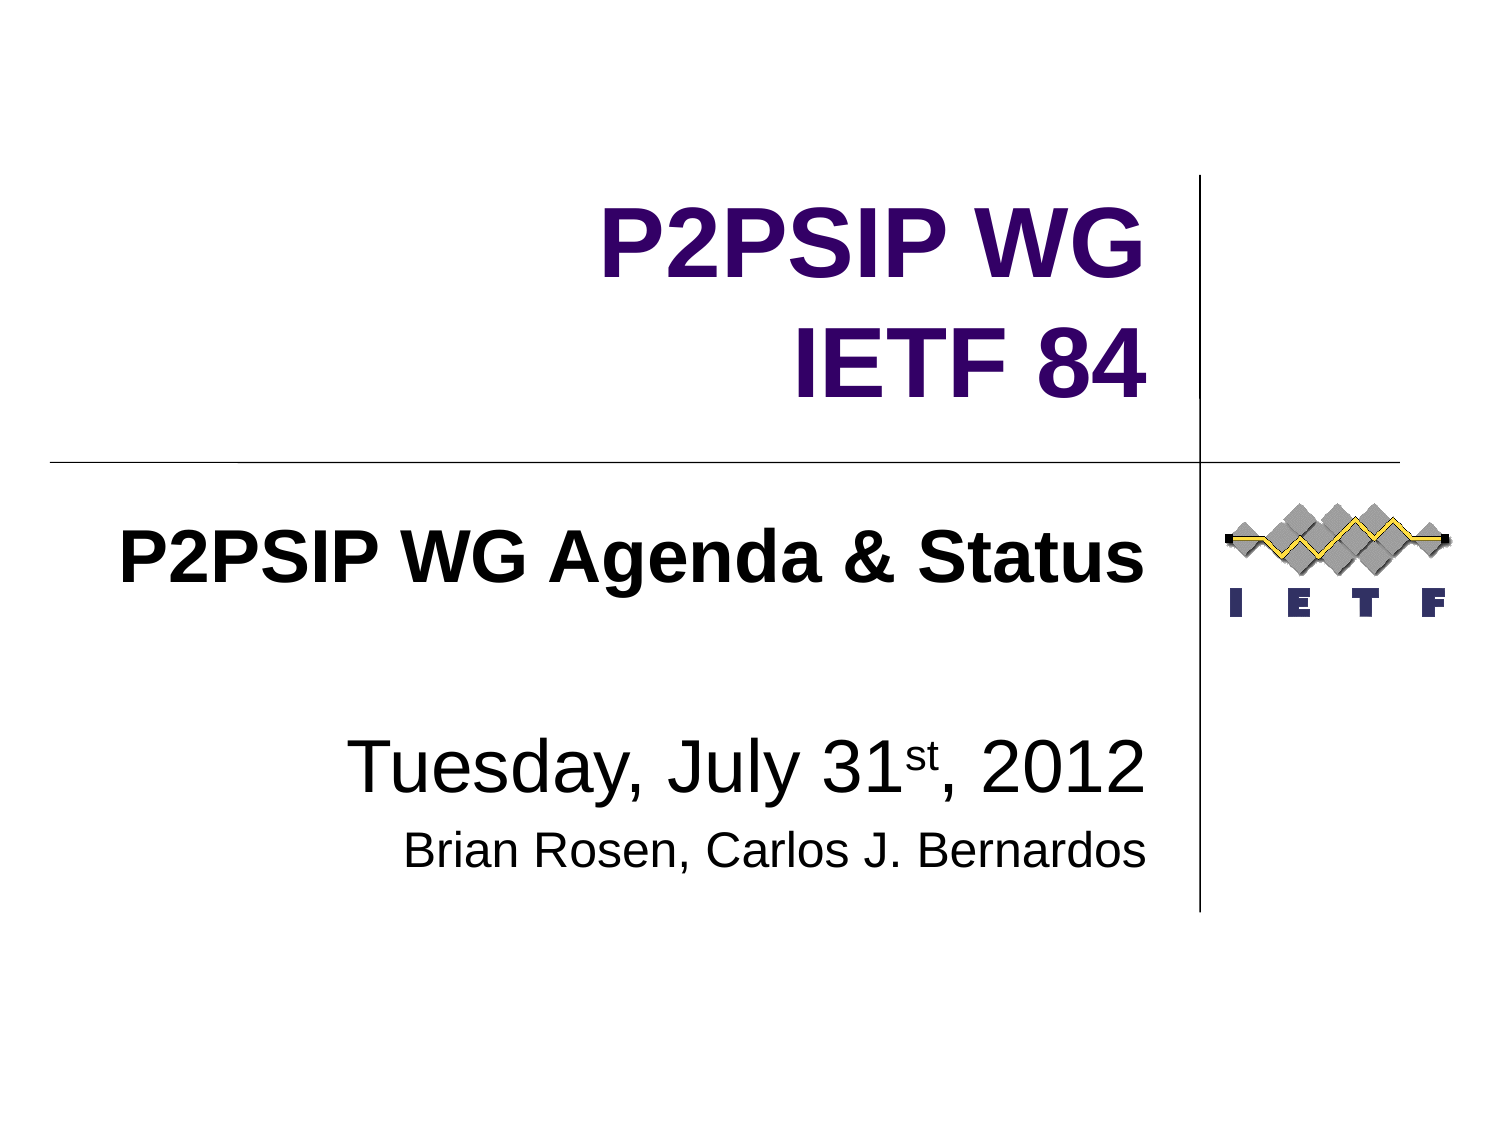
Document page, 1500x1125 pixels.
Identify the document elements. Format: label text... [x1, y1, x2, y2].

picture [1212, 487, 1463, 631]
subtitle P2PSIP WG Agenda & Status Tuesday, July 31st, 2012 Brian Rosen, Carlos J. Bernardos [37, 499, 1163, 888]
title P2PSIP WG IETF 84 [49, 74, 1163, 426]
